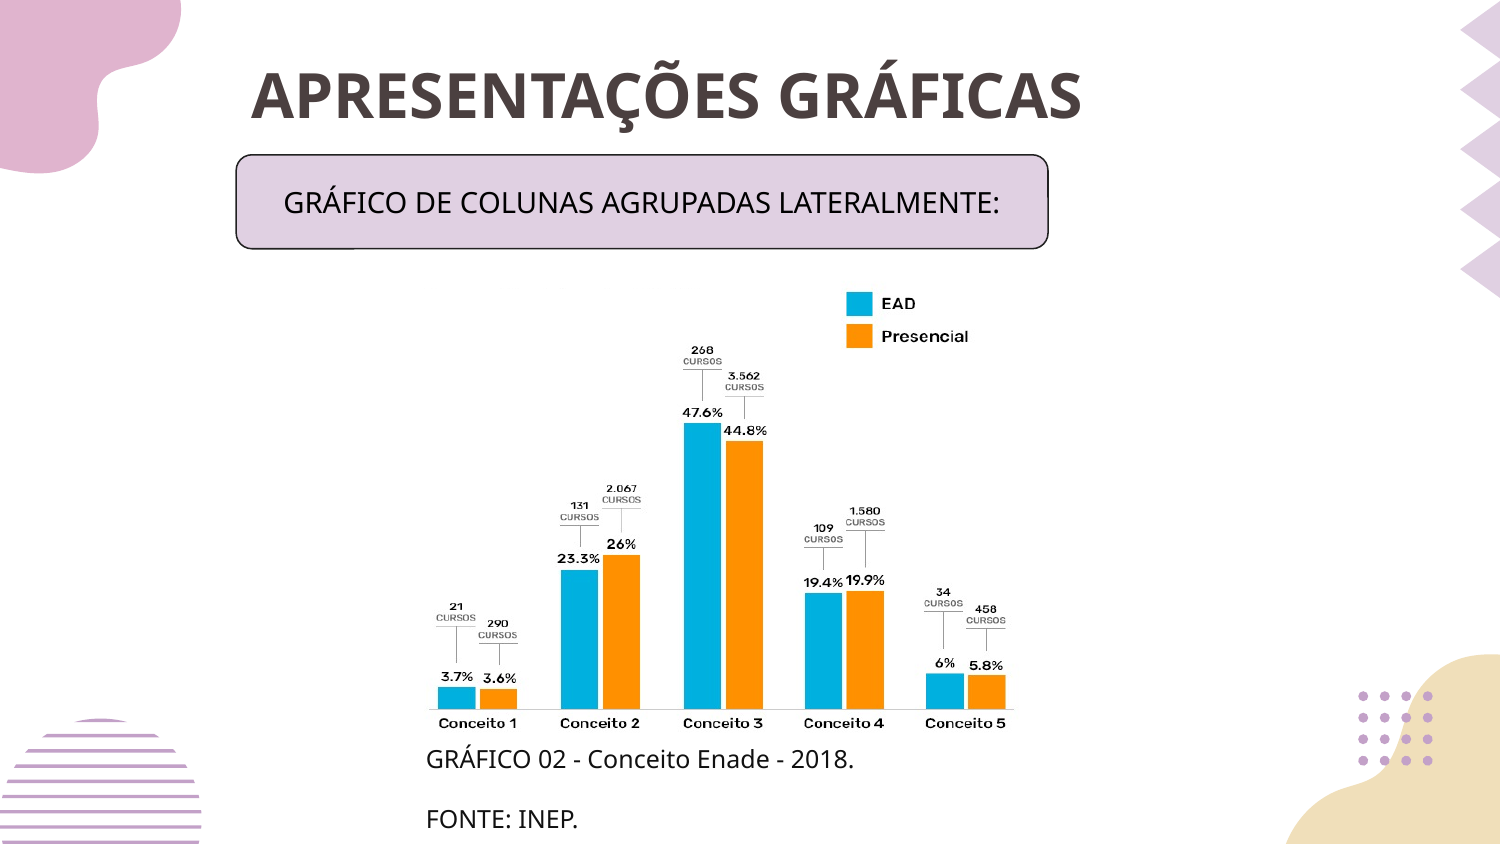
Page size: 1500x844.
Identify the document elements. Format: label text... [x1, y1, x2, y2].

text_box GRÁFICO 02 - Conceito Enade - 2018. FONTE: INEP. [410, 728, 1244, 844]
text_box GRÁFICO DE COLUNAS AGRUPADAS LATERALMENTE: [236, 154, 1049, 249]
text_box [0, 0, 182, 174]
title APRESENTAÇÕES GRÁFICAS [236, 41, 1500, 136]
picture [409, 267, 1032, 739]
